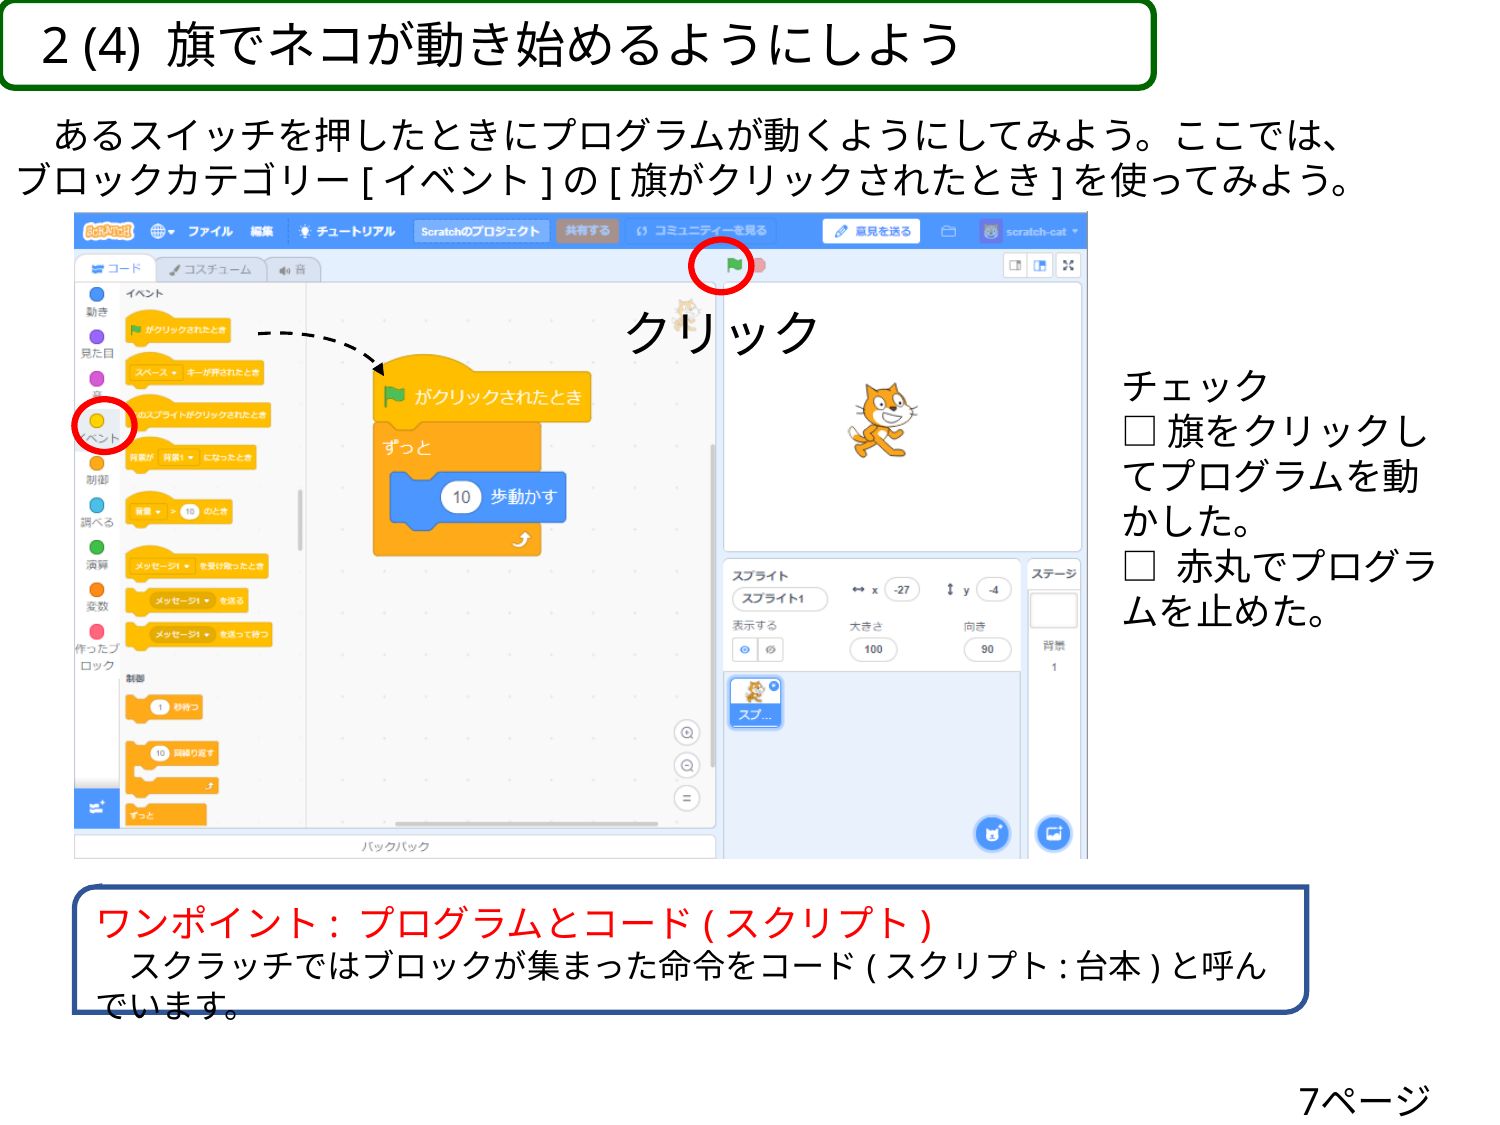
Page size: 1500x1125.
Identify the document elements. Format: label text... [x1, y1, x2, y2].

text_box ワンポイント: プログラムとコード(スクリプト) スクラッチではブロックが集まった命令をコード(スクリプト:台本)と呼んでいます。 [73, 885, 1308, 1014]
text_box あるスイッチを押したときにプログラムが動くようにしてみよう。ここでは、ブロックカテゴリー[イベント]の[旗がクリックされたとき]を使ってみよう。 [0, 104, 1381, 210]
picture [74, 210, 1088, 859]
text_box 2 (4) 旗でネコが動き始めるようにしよう. [0, 0, 1155, 89]
text_box チェック □ 旗をクリックしてプログラムを動かした。 □ 赤丸でプログラムを止めた。 [1106, 355, 1461, 685]
text_box 7ページ [1283, 1070, 1500, 1125]
